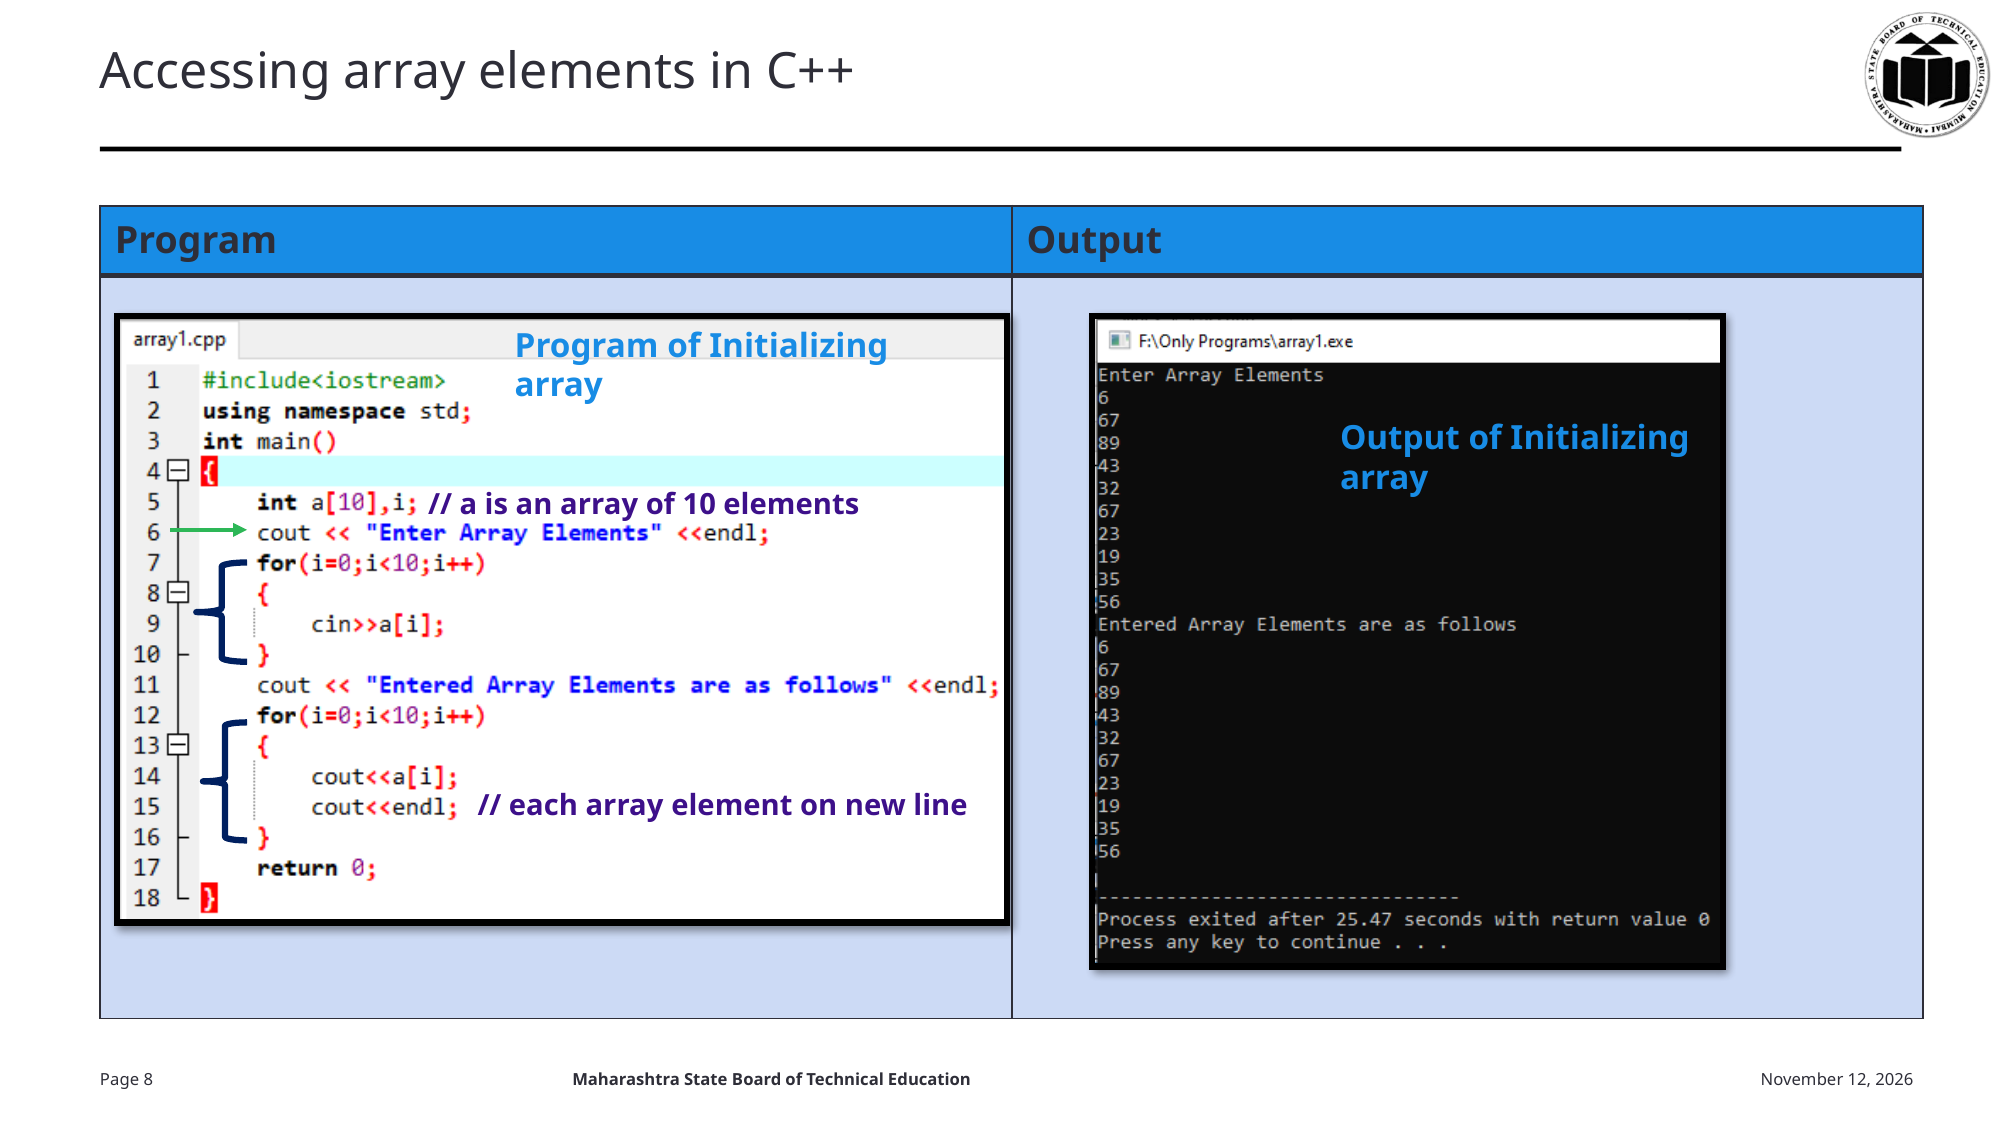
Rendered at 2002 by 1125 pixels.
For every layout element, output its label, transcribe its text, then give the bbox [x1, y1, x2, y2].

title Accessing array elements in C++ [99, 48, 1901, 145]
table_cell [101, 278, 1011, 1018]
picture [119, 318, 477, 920]
picture [1852, 0, 2001, 149]
table_header Program [101, 207, 1011, 273]
table_header Output [1013, 207, 1922, 273]
table_cell [1013, 278, 1922, 1018]
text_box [477, 318, 1755, 964]
